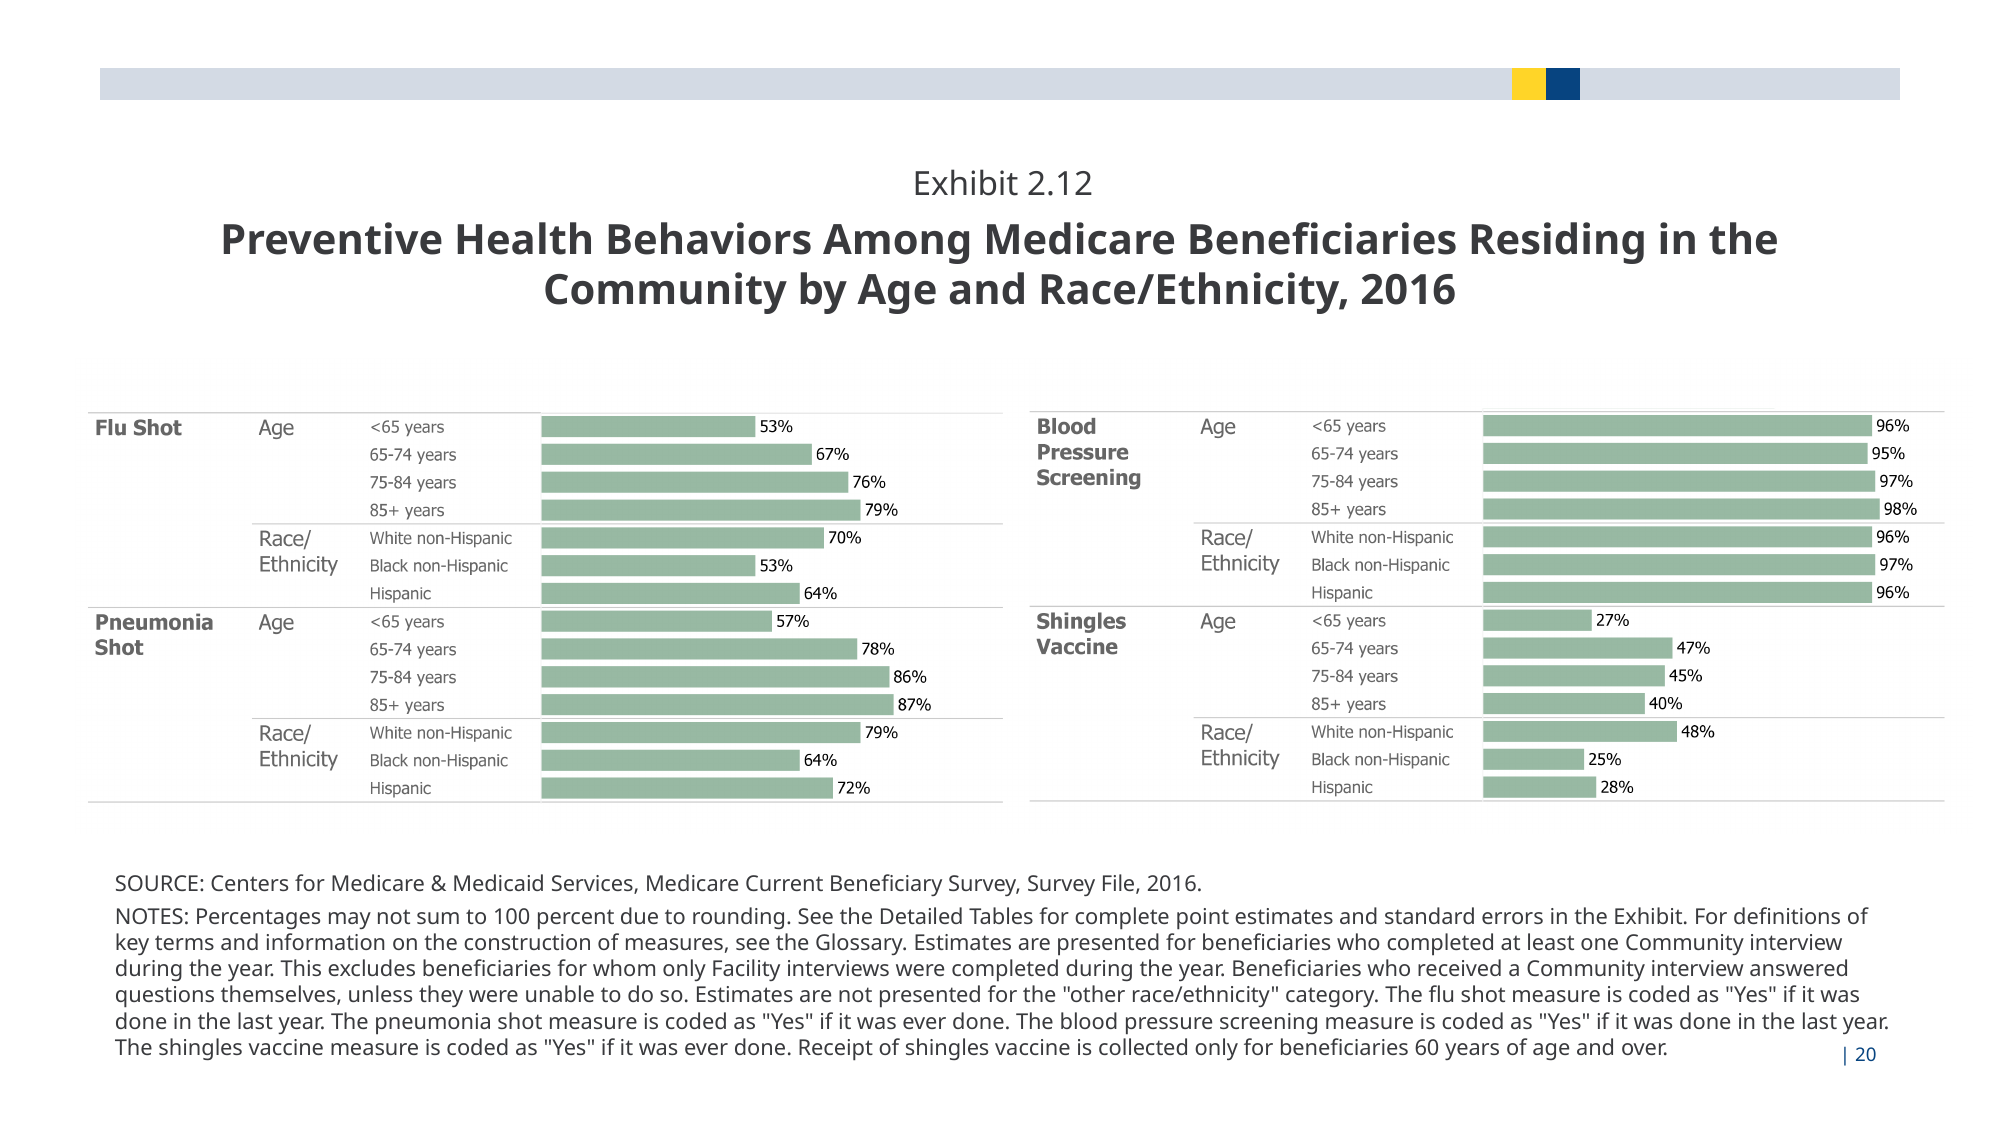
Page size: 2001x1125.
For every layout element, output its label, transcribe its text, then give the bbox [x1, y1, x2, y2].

picture [74, 358, 1974, 834]
title Exhibit 2.12 [99, 154, 1900, 213]
list Preventive Health Behaviors Among Medicare Beneficiaries Residing in the Community by Age and Race/Ethnicity, 2016 [99, 213, 1900, 300]
list SOURCE: Centers for Medicare & Medicaid Services, Medicare Current Beneficiary Survey, Survey File, 2016. NOTES: Percentages may not sum to 100 percent due to rounding. See the Detailed Tables for complete point estimates and standard errors in the Exhibit. For definitions of key terms and information on the construction of measures, see the Glossary. Estimates are presented for beneficiaries who completed at least one Community interview during the year. This excludes beneficiaries for whom only Facility interviews were completed during the year. Beneficiaries who received a Community interview answered questions themselves, unless they were unable to do so. Estimates are not presented for the "other race/ethnicity" category. The flu shot measure is coded as "Yes" if it was done in the last year. The pneumonia shot measure is coded as "Yes" if it was ever done. The blood pressure screening measure is coded as "Yes" if it was done in the last year. The shingles vaccine measure is coded as "Yes" if it was ever done. Receipt of shingles vaccine is collected only for beneficiaries 60 years of age and over. [99, 862, 1900, 1075]
